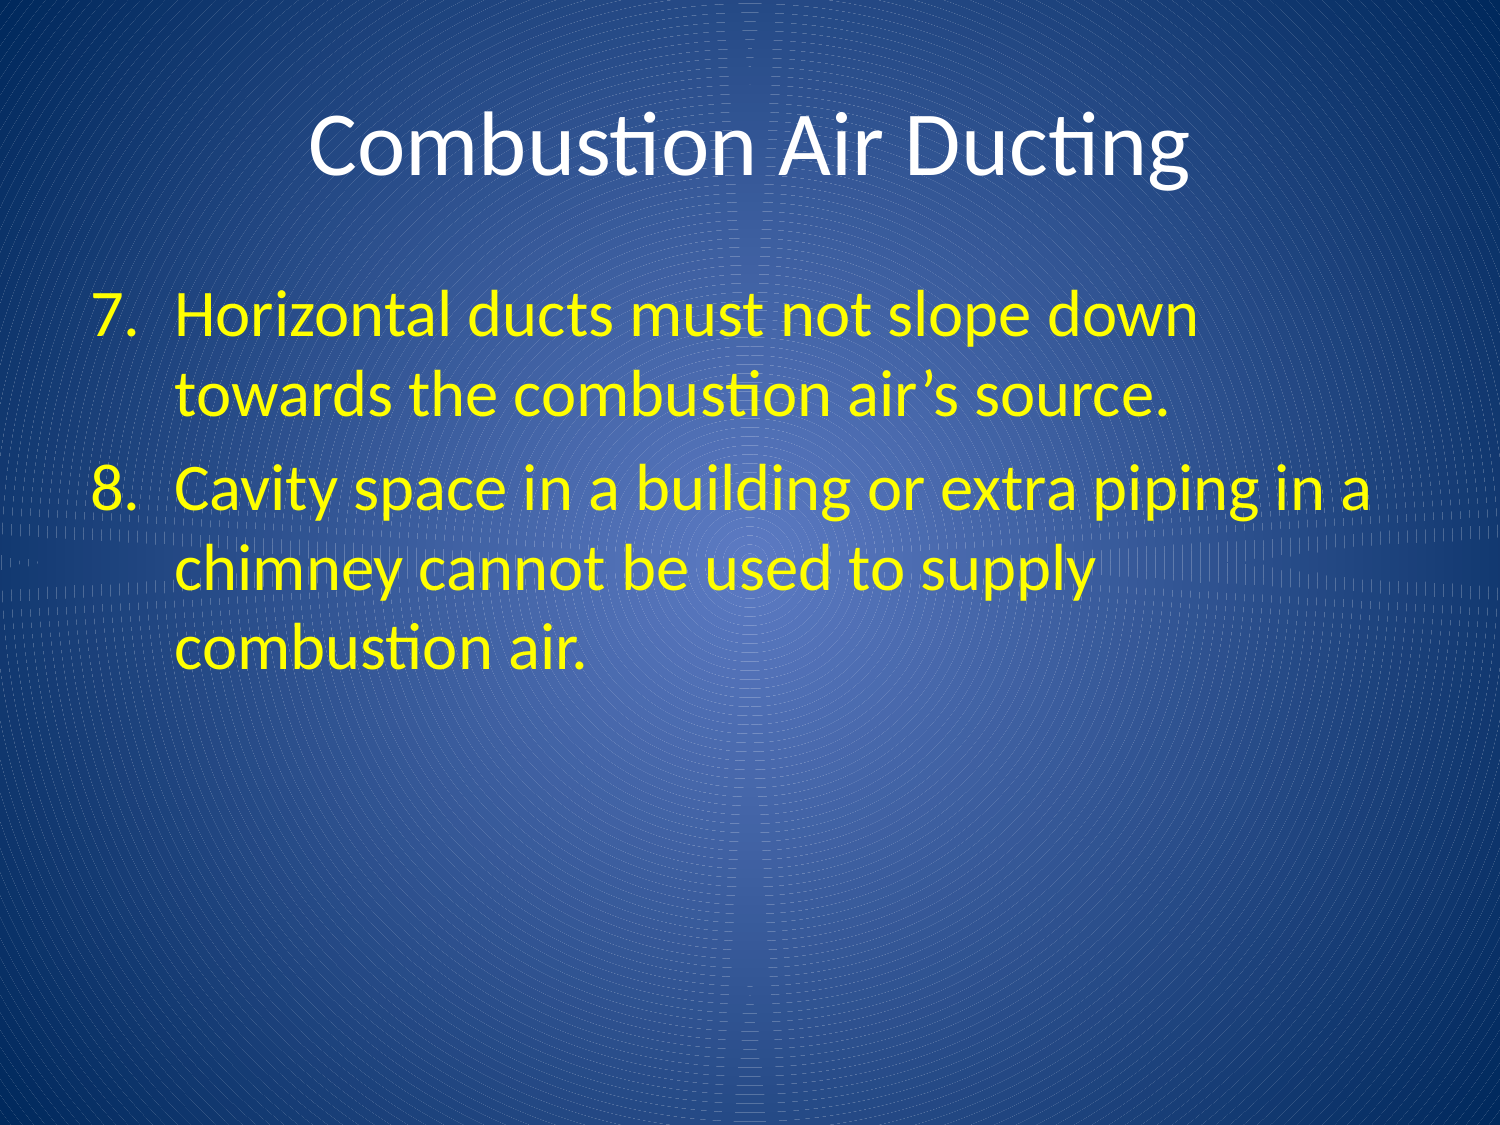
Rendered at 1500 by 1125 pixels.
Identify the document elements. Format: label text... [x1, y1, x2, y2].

list Horizontal ducts must not slope down towards the combustion air’s source. Cavity space in a building or extra piping in a chimney cannot be used to supply combustion air. [75, 262, 1425, 1005]
title Combustion Air Ducting [75, 45, 1425, 233]
